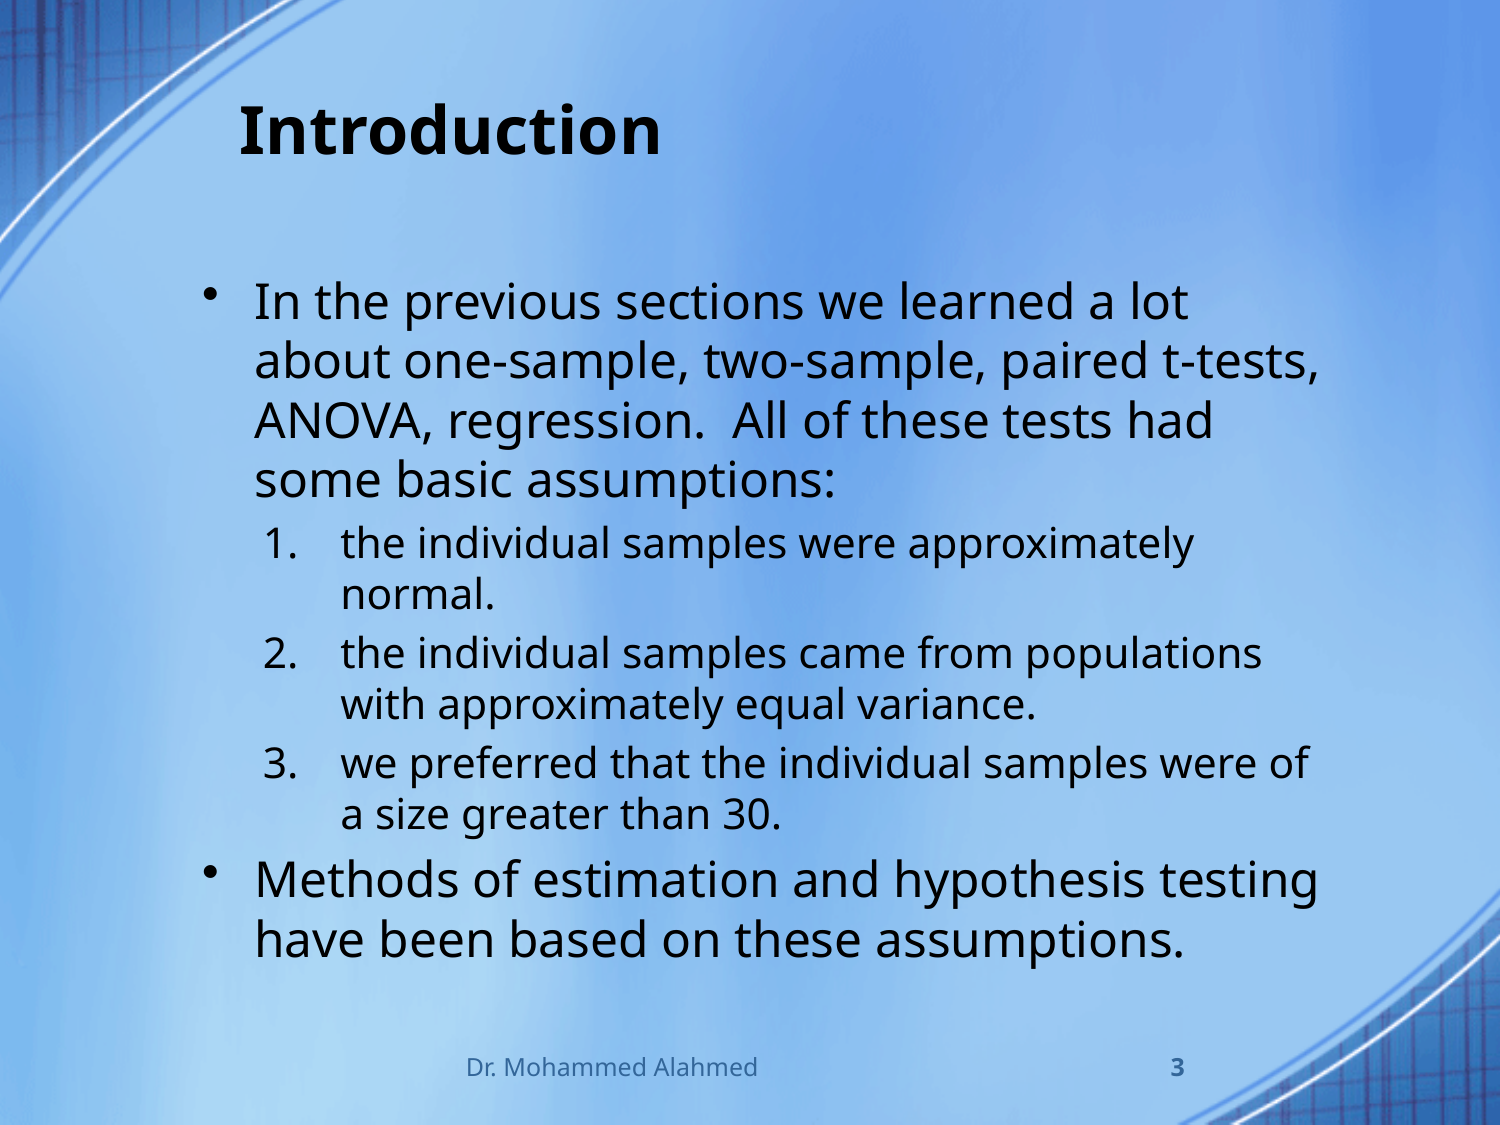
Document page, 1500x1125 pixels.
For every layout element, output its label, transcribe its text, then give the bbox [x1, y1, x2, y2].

list In the previous sections we learned a lot about one-sample, two-sample, paired t-tests, ANOVA, regression. All of these tests had some basic assumptions: the individual samples were approximately normal. the individual samples came from populations with approximately equal variance. we preferred that the individual samples were of a size greater than 30. Methods of estimation and hypothesis testing have been based on these assumptions. [187, 262, 1351, 976]
footer Dr. Mohammed Alahmed [374, 1037, 851, 1100]
picture [0, 0, 1500, 1125]
title Introduction [224, 62, 1351, 176]
slide_number 3 [887, 1037, 1201, 1100]
